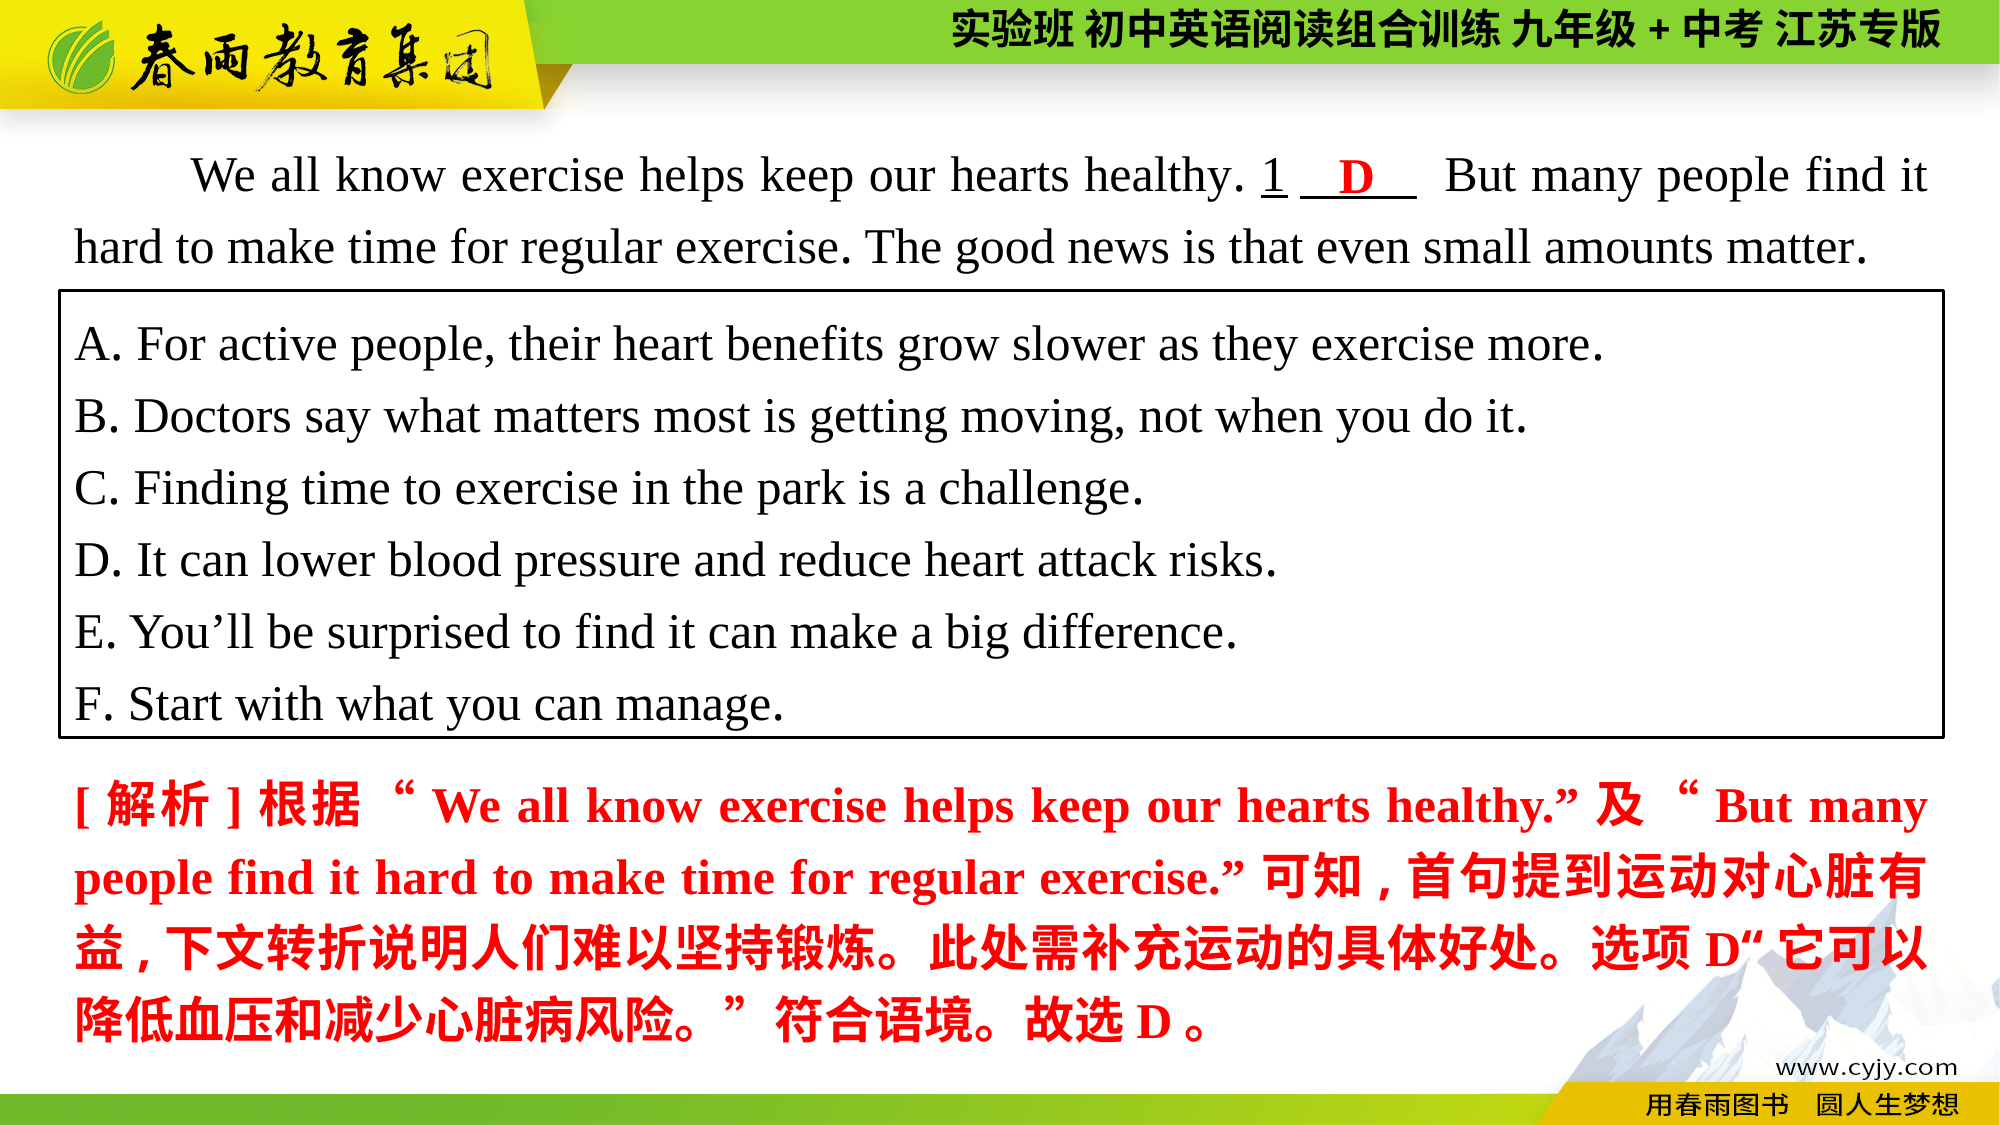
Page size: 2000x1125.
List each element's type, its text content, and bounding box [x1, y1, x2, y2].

text_box D [1323, 124, 1390, 212]
text_box A. For active people, their heart benefits grow slower as they exercise more. B. Doctors say what matters most is getting moving, not when you do it. C. Finding time to exercise in the park is a challenge. D. It can lower blood pressure and reduce heart attack risks. E. You’ll be surprised to find it can make a big difference. F. Start with what you can manage. [59, 290, 1944, 738]
list We all know exercise helps keep our hearts healthy. 1 But many people find it hard to make time for regular exercise. The good news is that even small amounts matter. [59, 122, 1944, 283]
text_box [解析]根据“We all know exercise helps keep our hearts healthy.”及“But many people find it hard to make time for regular exercise.”可知,首句提到运动对心脏有益,下文转折说明人们难以坚持锻炼。此处需补充运动的具体好处。选项D“它可以降低血压和减少心脏病风险。”符合语境。故选D。 [59, 752, 1944, 1056]
picture [0, 0, 2000, 1125]
